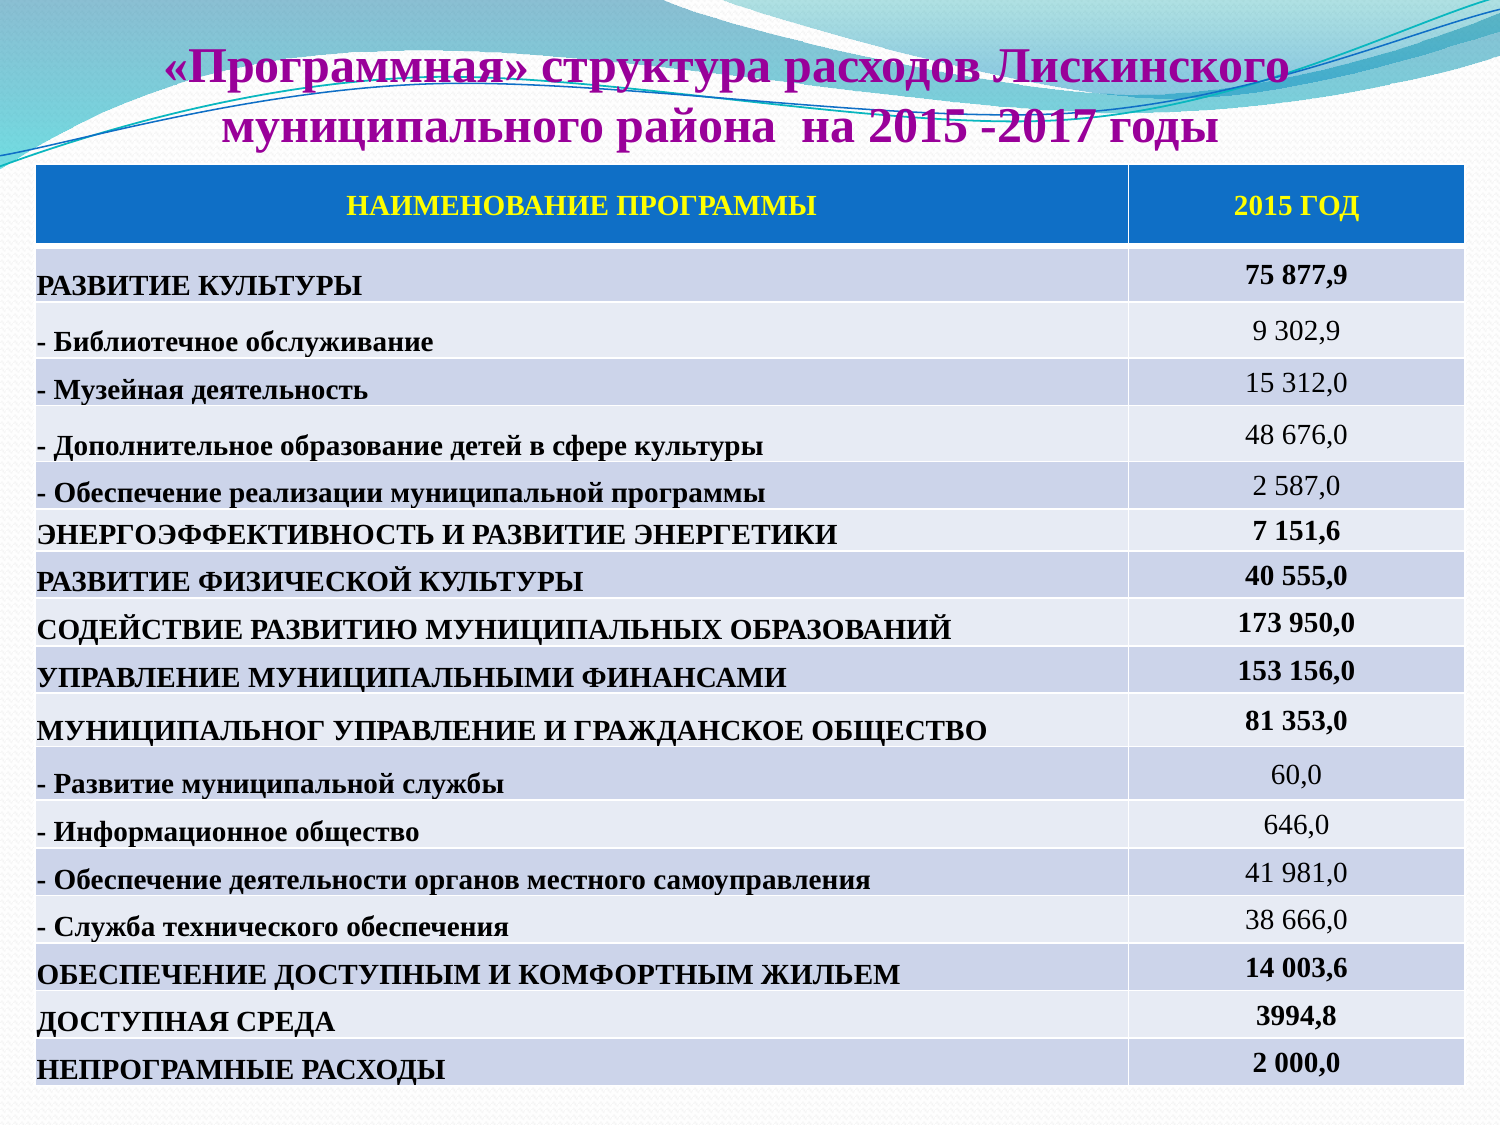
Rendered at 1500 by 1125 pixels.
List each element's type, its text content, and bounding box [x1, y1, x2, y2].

table_cell - Библиотечное обслуживание [36, 303, 1128, 357]
table_cell 3994,8 [1129, 991, 1464, 1037]
table_cell РАЗВИТИЕ ФИЗИЧЕСКОЙ КУЛЬТУРЫ [36, 552, 1128, 597]
table_cell 646,0 [1129, 801, 1464, 847]
table_header 2015 ГОД [1129, 165, 1464, 243]
table_cell 153 156,0 [1129, 647, 1464, 692]
table_cell 14 003,6 [1129, 944, 1464, 990]
table_cell РАЗВИТИЕ КУЛЬТУРЫ [36, 249, 1128, 301]
table_cell 173 950,0 [1129, 599, 1464, 645]
table_cell - Дополнительное образование детей в сфере культуры [36, 406, 1128, 461]
table_cell 2 587,0 [1129, 462, 1464, 508]
title «Программная» структура расходов Лискинского муниципального района на 2015 -2017 годы [35, 35, 1418, 153]
table_cell 38 666,0 [1129, 896, 1464, 942]
table_cell 9 302,9 [1129, 303, 1464, 357]
table_cell 40 555,0 [1129, 552, 1464, 597]
table_cell 48 676,0 [1129, 406, 1464, 461]
table_cell - Музейная деятельность [36, 359, 1128, 405]
table_cell 60,0 [1129, 747, 1464, 799]
table_cell МУНИЦИПАЛЬНОГ УПРАВЛЕНИЕ И ГРАЖДАНСКОЕ ОБЩЕСТВО [36, 694, 1128, 746]
table_cell - Обеспечение деятельности органов местного самоуправления [36, 849, 1128, 895]
table_cell НЕПРОГРАМНЫЕ РАСХОДЫ [36, 1039, 1128, 1085]
table_cell 7 151,6 [1129, 510, 1464, 550]
table_cell - Служба технического обеспечения [36, 896, 1128, 942]
table_cell - Информационное общество [36, 801, 1128, 847]
table_cell 15 312,0 [1129, 359, 1464, 405]
table_cell СОДЕЙСТВИЕ РАЗВИТИЮ МУНИЦИПАЛЬНЫХ ОБРАЗОВАНИЙ [36, 599, 1128, 645]
table_cell 2 000,0 [1129, 1039, 1464, 1085]
table_cell - Развитие муниципальной службы [36, 747, 1128, 799]
table_cell ЭНЕРГОЭФФЕКТИВНОСТЬ И РАЗВИТИЕ ЭНЕРГЕТИКИ [36, 510, 1128, 550]
table_header НАИМЕНОВАНИЕ ПРОГРАММЫ [36, 165, 1128, 243]
table_cell ОБЕСПЕЧЕНИЕ ДОСТУПНЫМ И КОМФОРТНЫМ ЖИЛЬЕМ [36, 944, 1128, 990]
table_cell ДОСТУПНАЯ СРЕДА [36, 991, 1128, 1037]
table_cell 75 877,9 [1129, 249, 1464, 301]
table_cell 41 981,0 [1129, 849, 1464, 895]
table_cell 81 353,0 [1129, 694, 1464, 746]
table_cell - Обеспечение реализации муниципальной программы [36, 462, 1128, 508]
table_cell УПРАВЛЕНИЕ МУНИЦИПАЛЬНЫМИ ФИНАНСАМИ [36, 647, 1128, 692]
